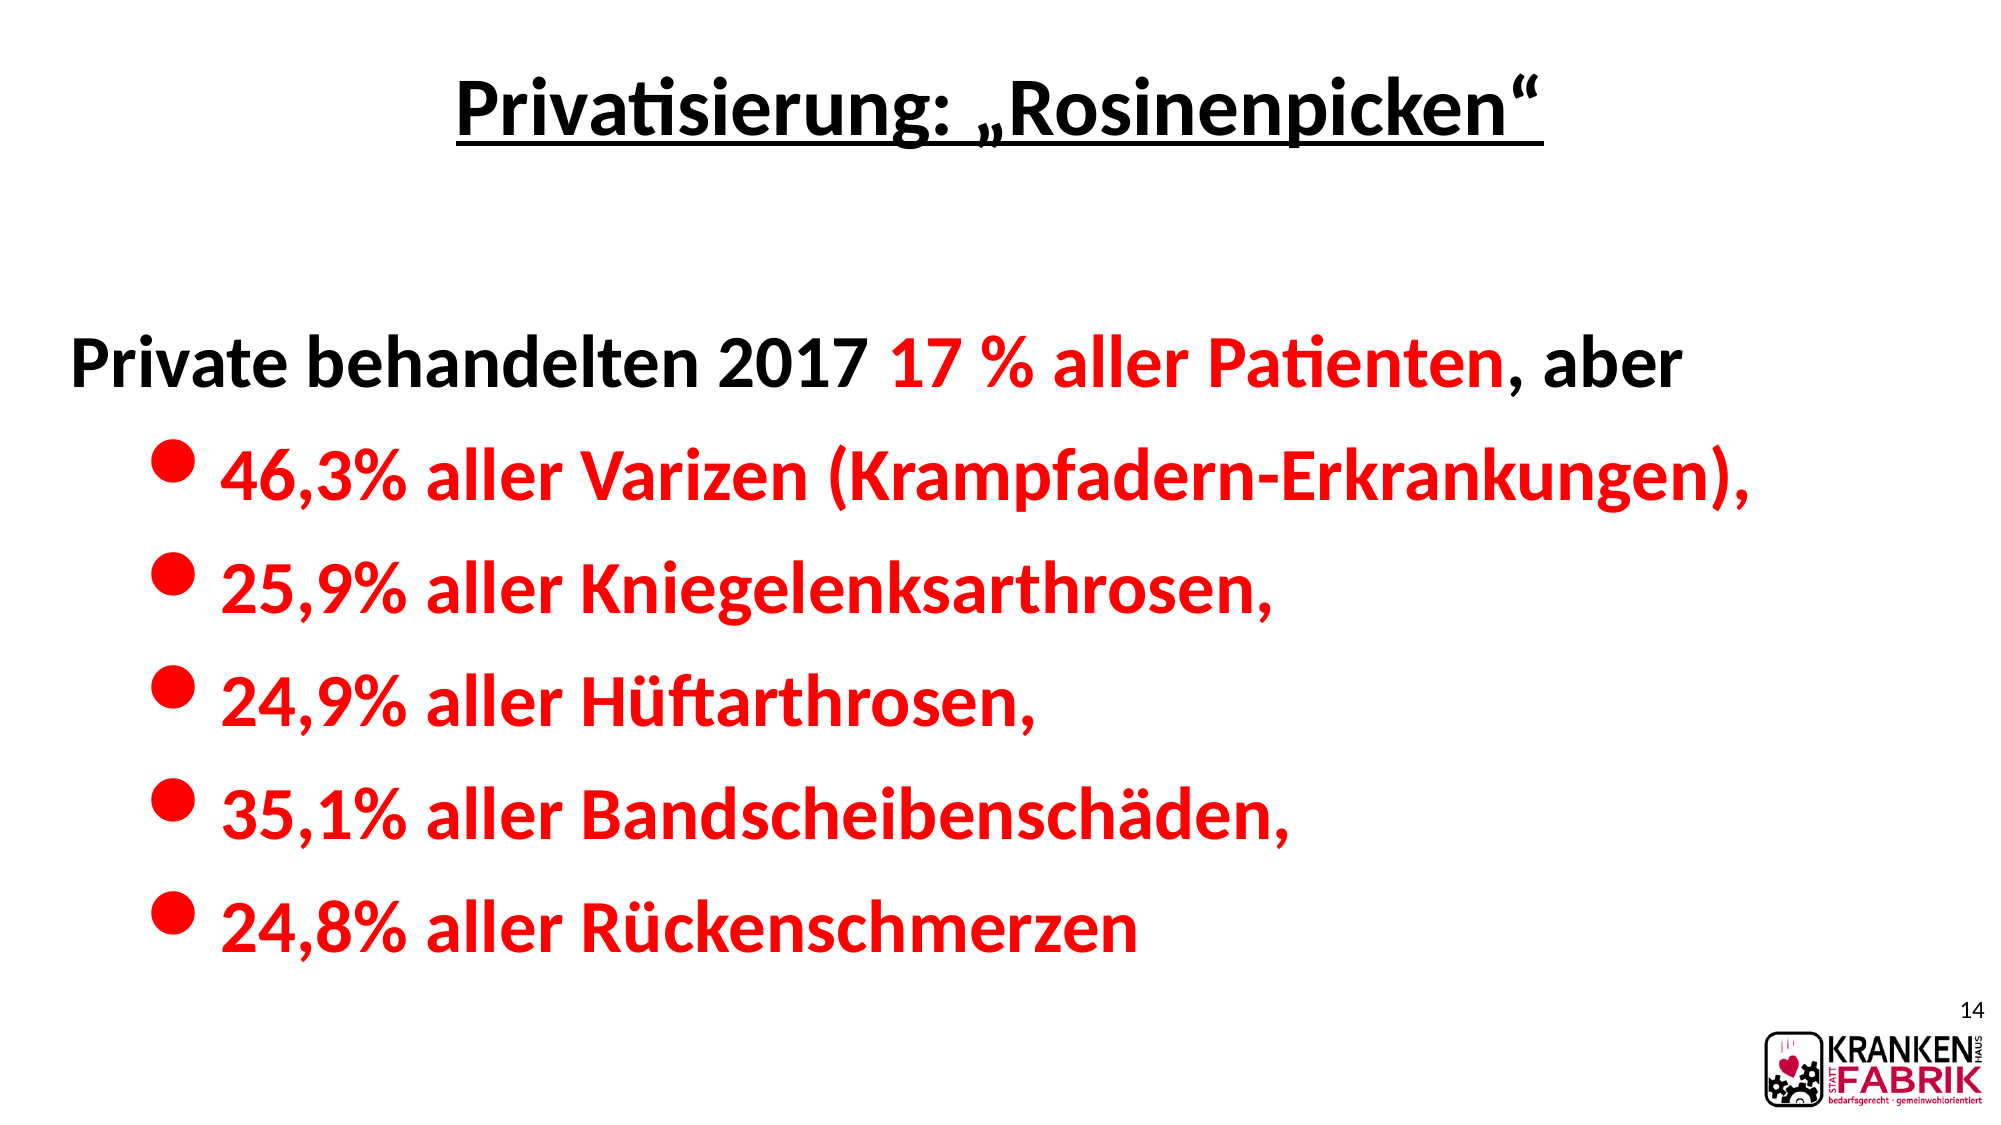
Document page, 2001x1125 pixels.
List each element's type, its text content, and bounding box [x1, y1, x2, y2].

picture [1746, 1039, 2000, 1125]
title Privatisierung: „Rosinenpicken“ [137, 0, 1863, 218]
slide_number 14 [1550, 979, 2000, 1039]
text_box Private behandelten 2017 17 % aller Patienten, aber 46,3% aller Varizen (Krampfadern-Erkrankungen), 25,9% aller Kniegelenksarthrosen, 24,9% aller Hüftarthrosen, 35,1% aller Bandscheibenschäden, 24,8% aller Rückenschmerzen [55, 299, 1863, 975]
